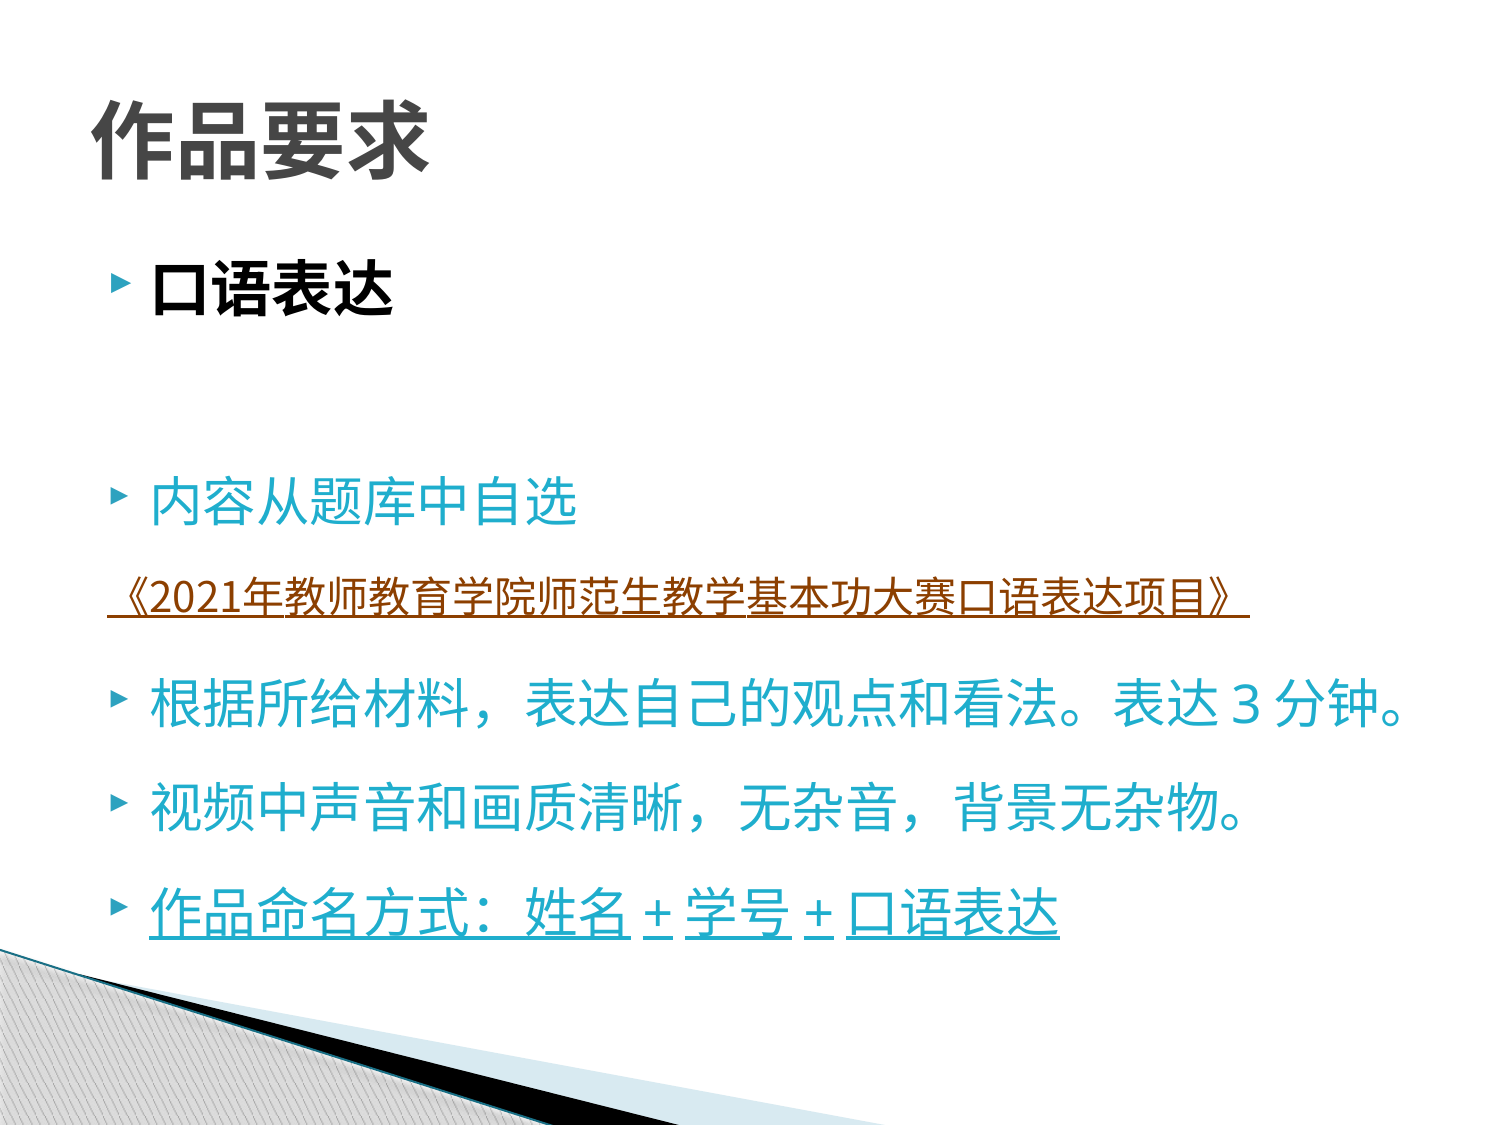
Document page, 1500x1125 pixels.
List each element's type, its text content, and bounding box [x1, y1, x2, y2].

list 口语表达 内容从题库中自选 《2021年教师教育学院师范生教学基本功大赛口语表达项目》 根据所给材料，表达自己的观点和看法。表达3分钟。 视频中声音和画质清晰，无杂音，背景无杂物。 作品命名方式：姓名+学号+口语表达 [75, 243, 1425, 986]
title 作品要求 [75, 45, 1425, 233]
